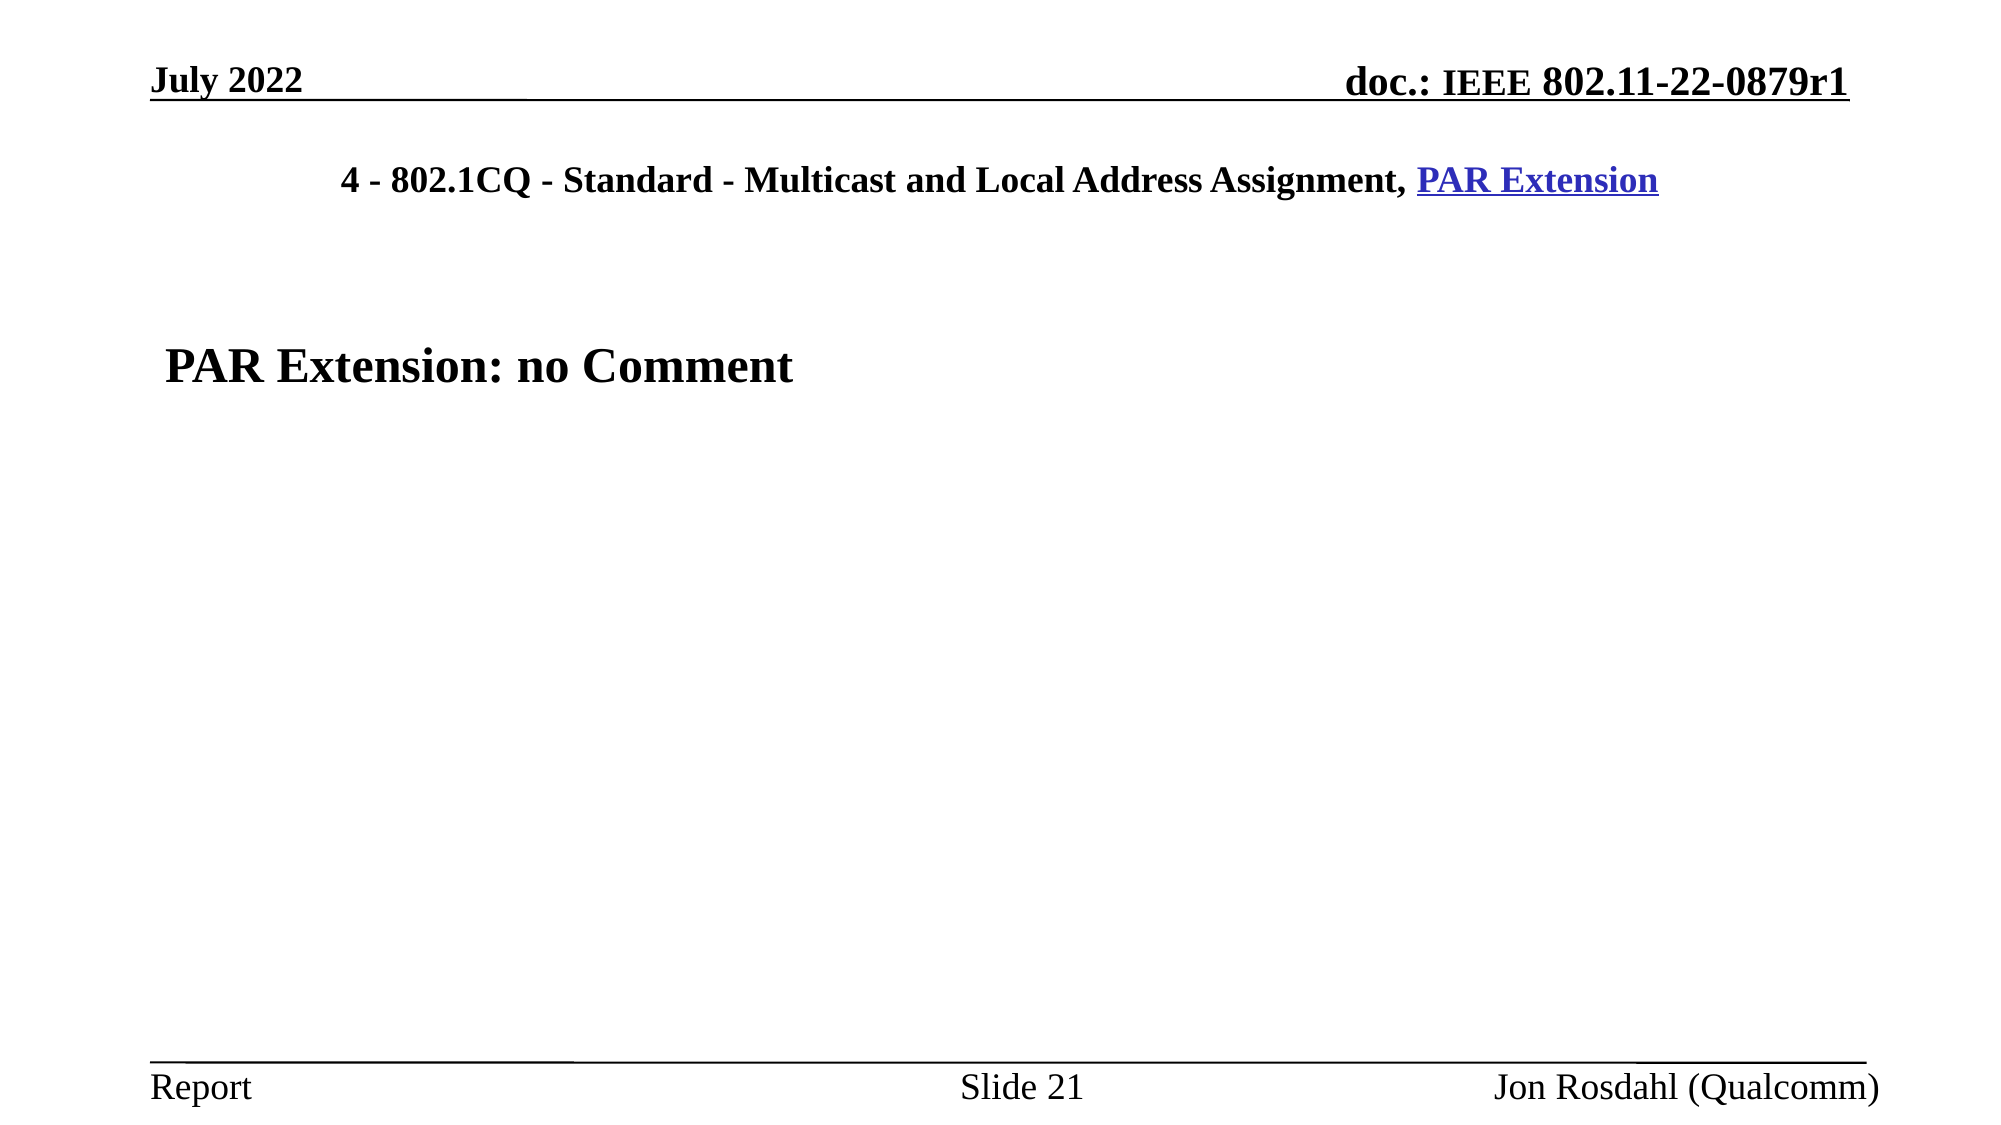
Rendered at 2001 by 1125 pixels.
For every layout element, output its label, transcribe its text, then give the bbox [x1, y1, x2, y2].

footer Jon Rosdahl (Qualcomm) [1436, 1061, 1881, 1108]
title 4 - 802.1CQ - Standard - Multicast and Local Address Assignment, PAR Extension [149, 112, 1850, 288]
list PAR Extension: no Comment [149, 324, 1850, 1000]
slide_number Slide 21 [950, 1061, 1095, 1125]
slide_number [149, 49, 431, 100]
